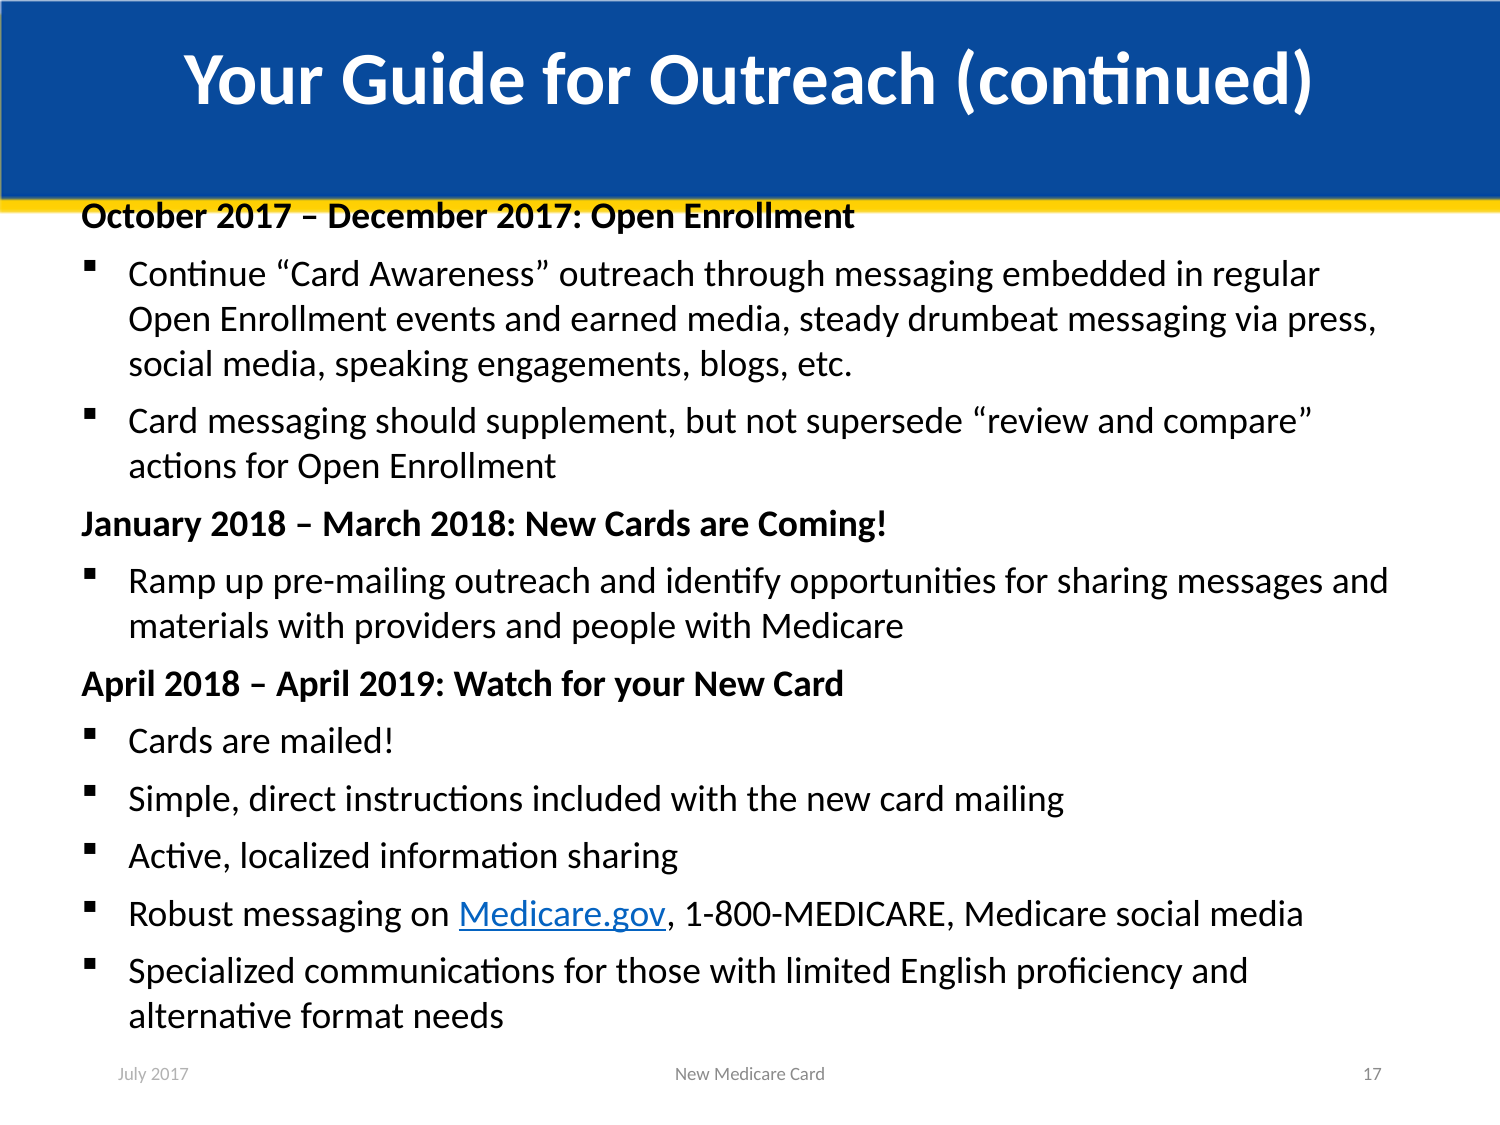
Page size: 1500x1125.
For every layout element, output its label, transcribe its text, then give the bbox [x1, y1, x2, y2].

title Your Guide for Outreach (continued) [0, 1, 1500, 160]
list October 2017 – December 2017: Open Enrollment Continue “Card Awareness” outreach through messaging embedded in regular Open Enrollment events and earned media, steady drumbeat messaging via press, social media, speaking engagements, blogs, etc. Card messaging should supplement, but not supersede “review and compare” actions for Open Enrollment January 2018 – March 2018: New Cards are Coming! Ramp up pre-mailing outreach and identify opportunities for sharing messages and materials with providers and people with Medicare April 2018 – April 2019: Watch for your New Card Cards are mailed! Simple, direct instructions included with the new card mailing Active, localized information sharing Robust messaging on Medicare.gov, 1-800-MEDICARE, Medicare social media Specialized communications for those with limited English proficiency and alternative format needs [64, 183, 1451, 1043]
footer New Medicare Card [496, 1042, 1004, 1103]
slide_number 17 [1059, 1042, 1397, 1103]
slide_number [103, 1042, 441, 1103]
picture [0, 160, 1500, 1125]
